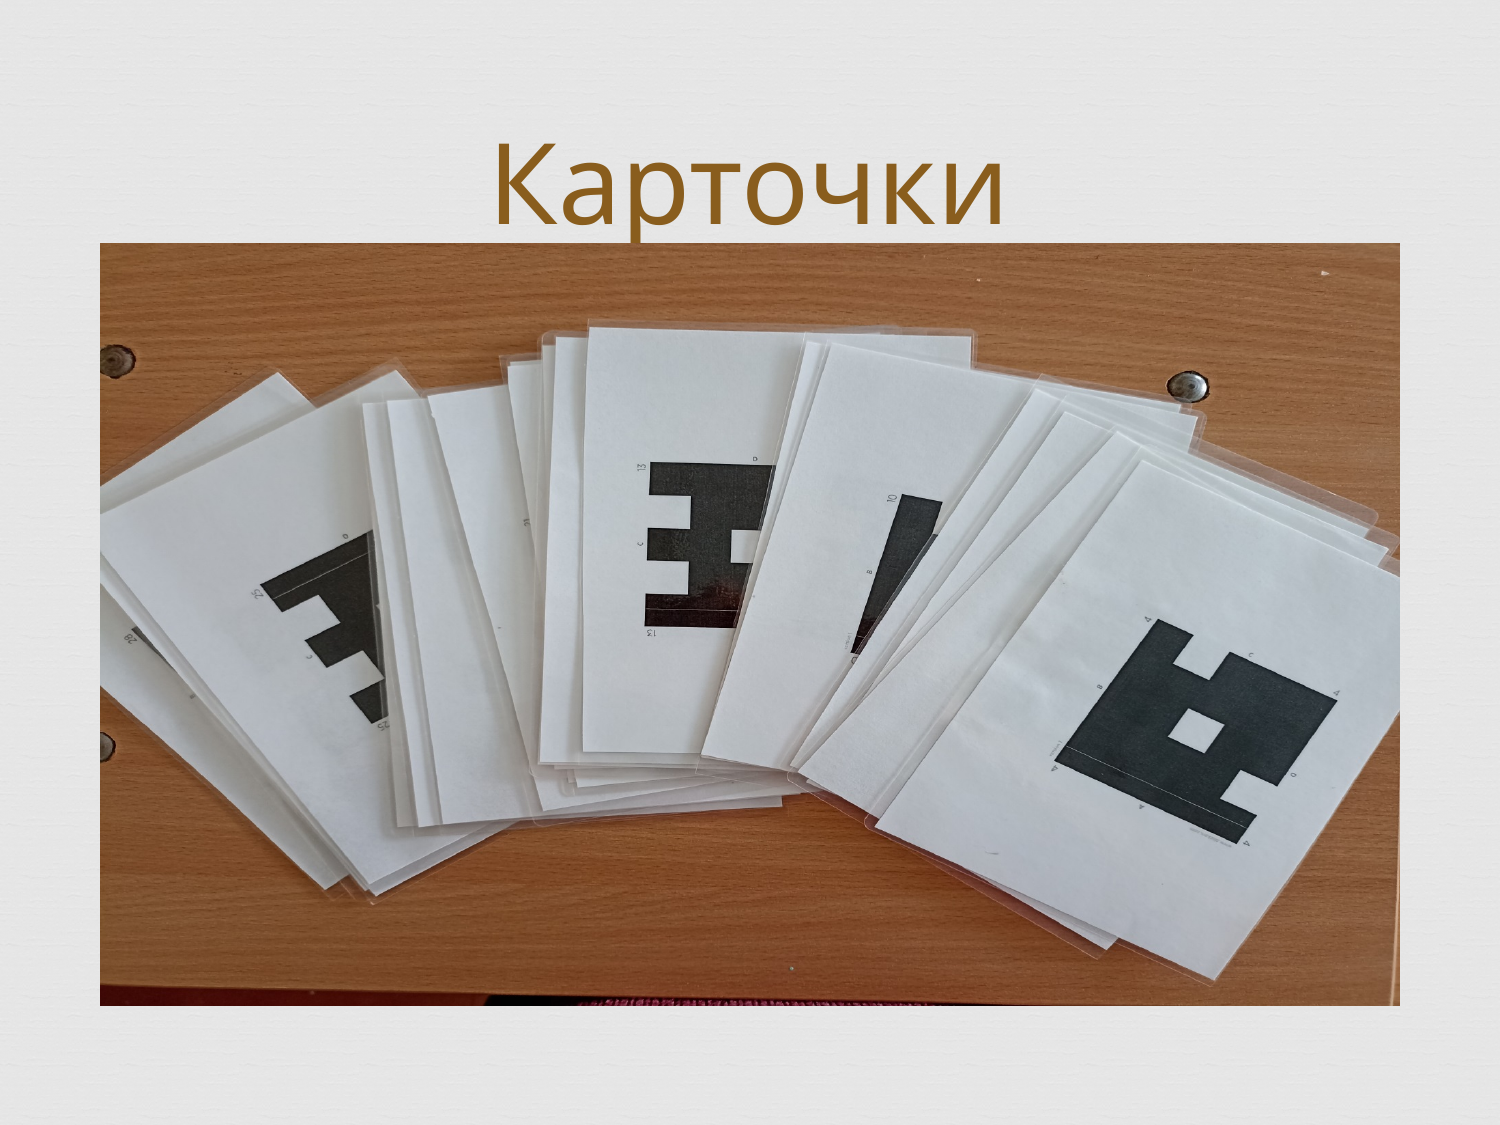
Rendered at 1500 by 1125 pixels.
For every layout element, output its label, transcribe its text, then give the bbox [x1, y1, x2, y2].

title Карточки [112, 93, 1386, 241]
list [99, 242, 1401, 1006]
